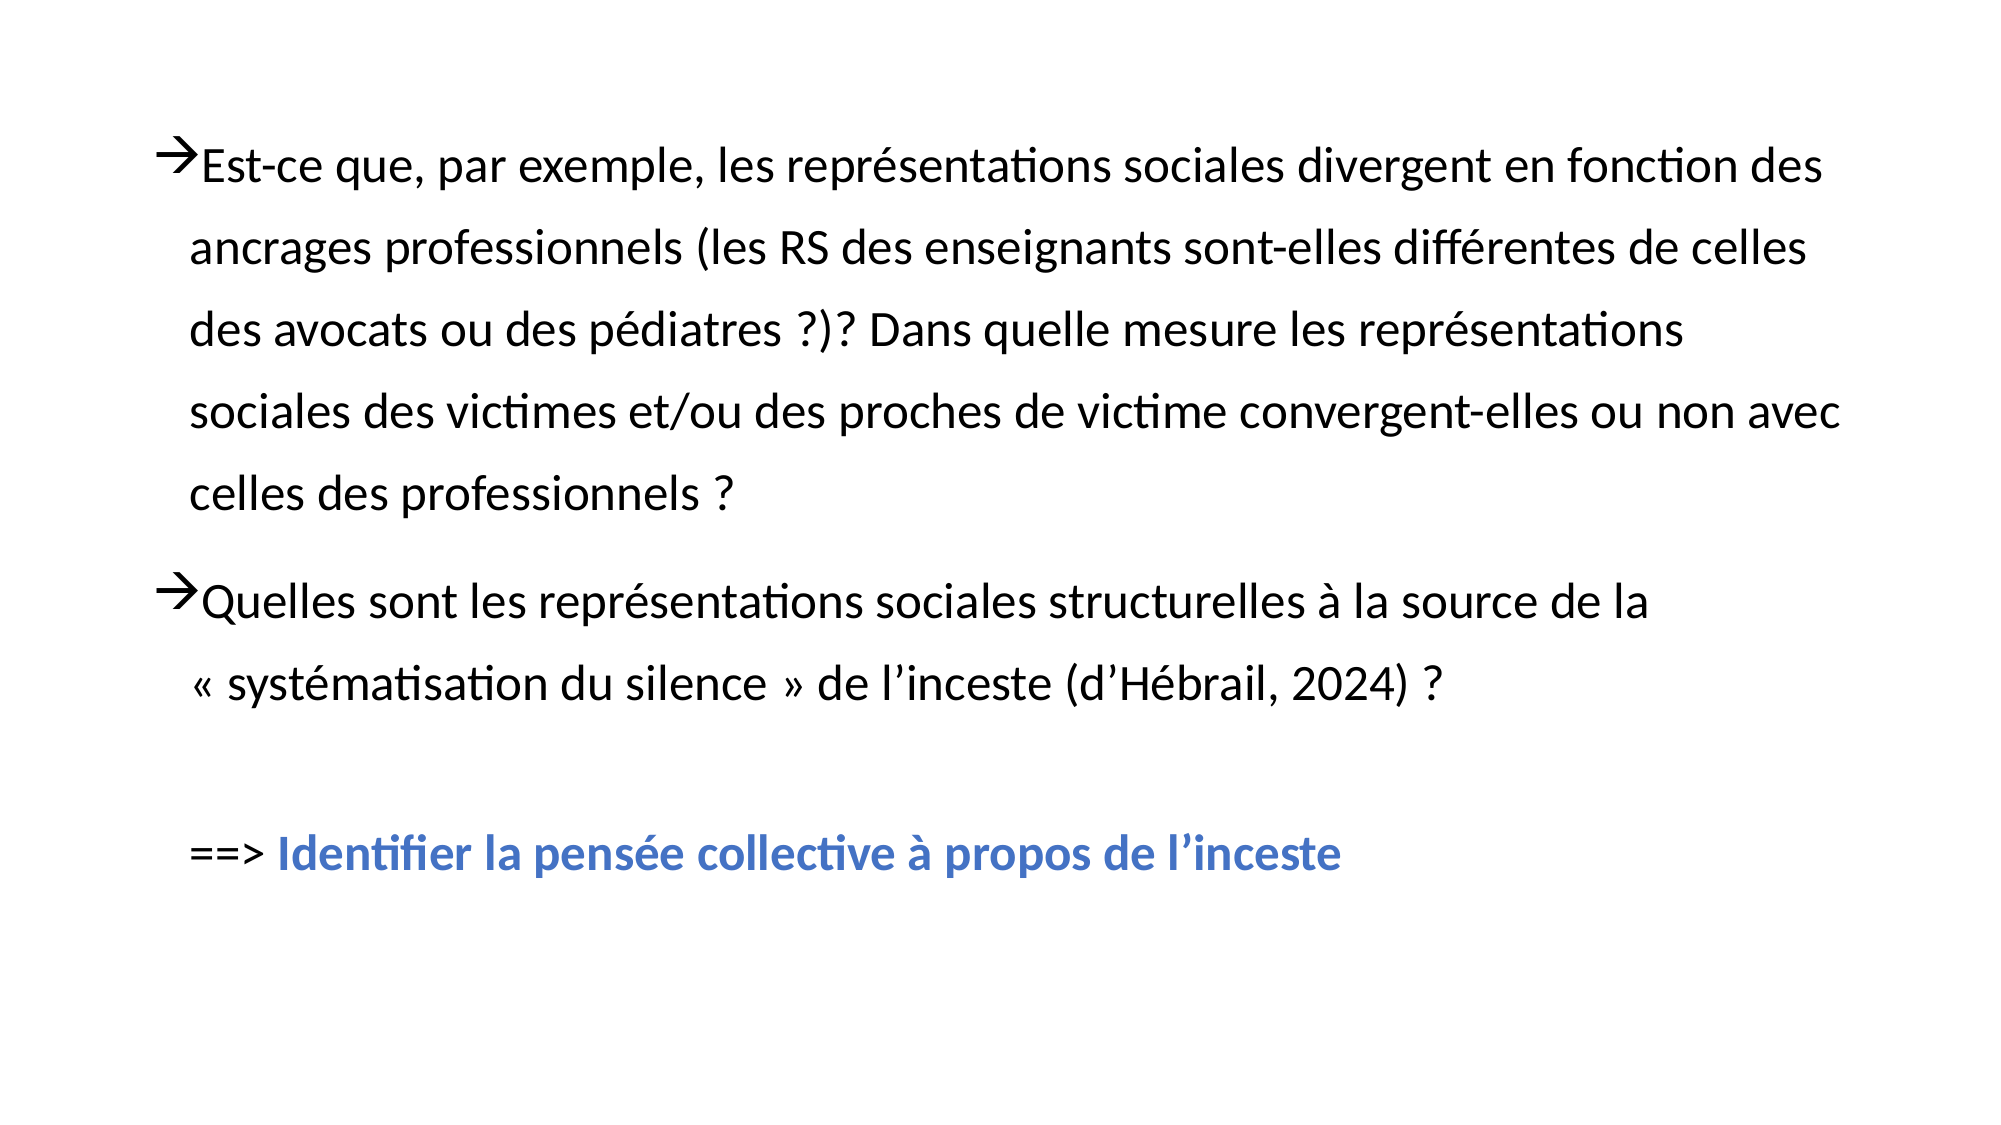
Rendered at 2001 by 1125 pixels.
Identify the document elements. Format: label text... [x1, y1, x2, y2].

list Est-ce que, par exemple, les représentations sociales divergent en fonction des ancrages professionnels (les RS des enseignants sont-elles différentes de celles des avocats ou des pédiatres ?)? Dans quelle mesure les représentations sociales des victimes et/ou des proches de victime convergent-elles ou non avec celles des professionnels ? Quelles sont les représentations sociales structurelles à la source de la « systématisation du silence » de l’inceste (d’Hébrail, 2024) ? ==> Identifier la pensée collective à propos de l’inceste [137, 72, 1863, 1014]
